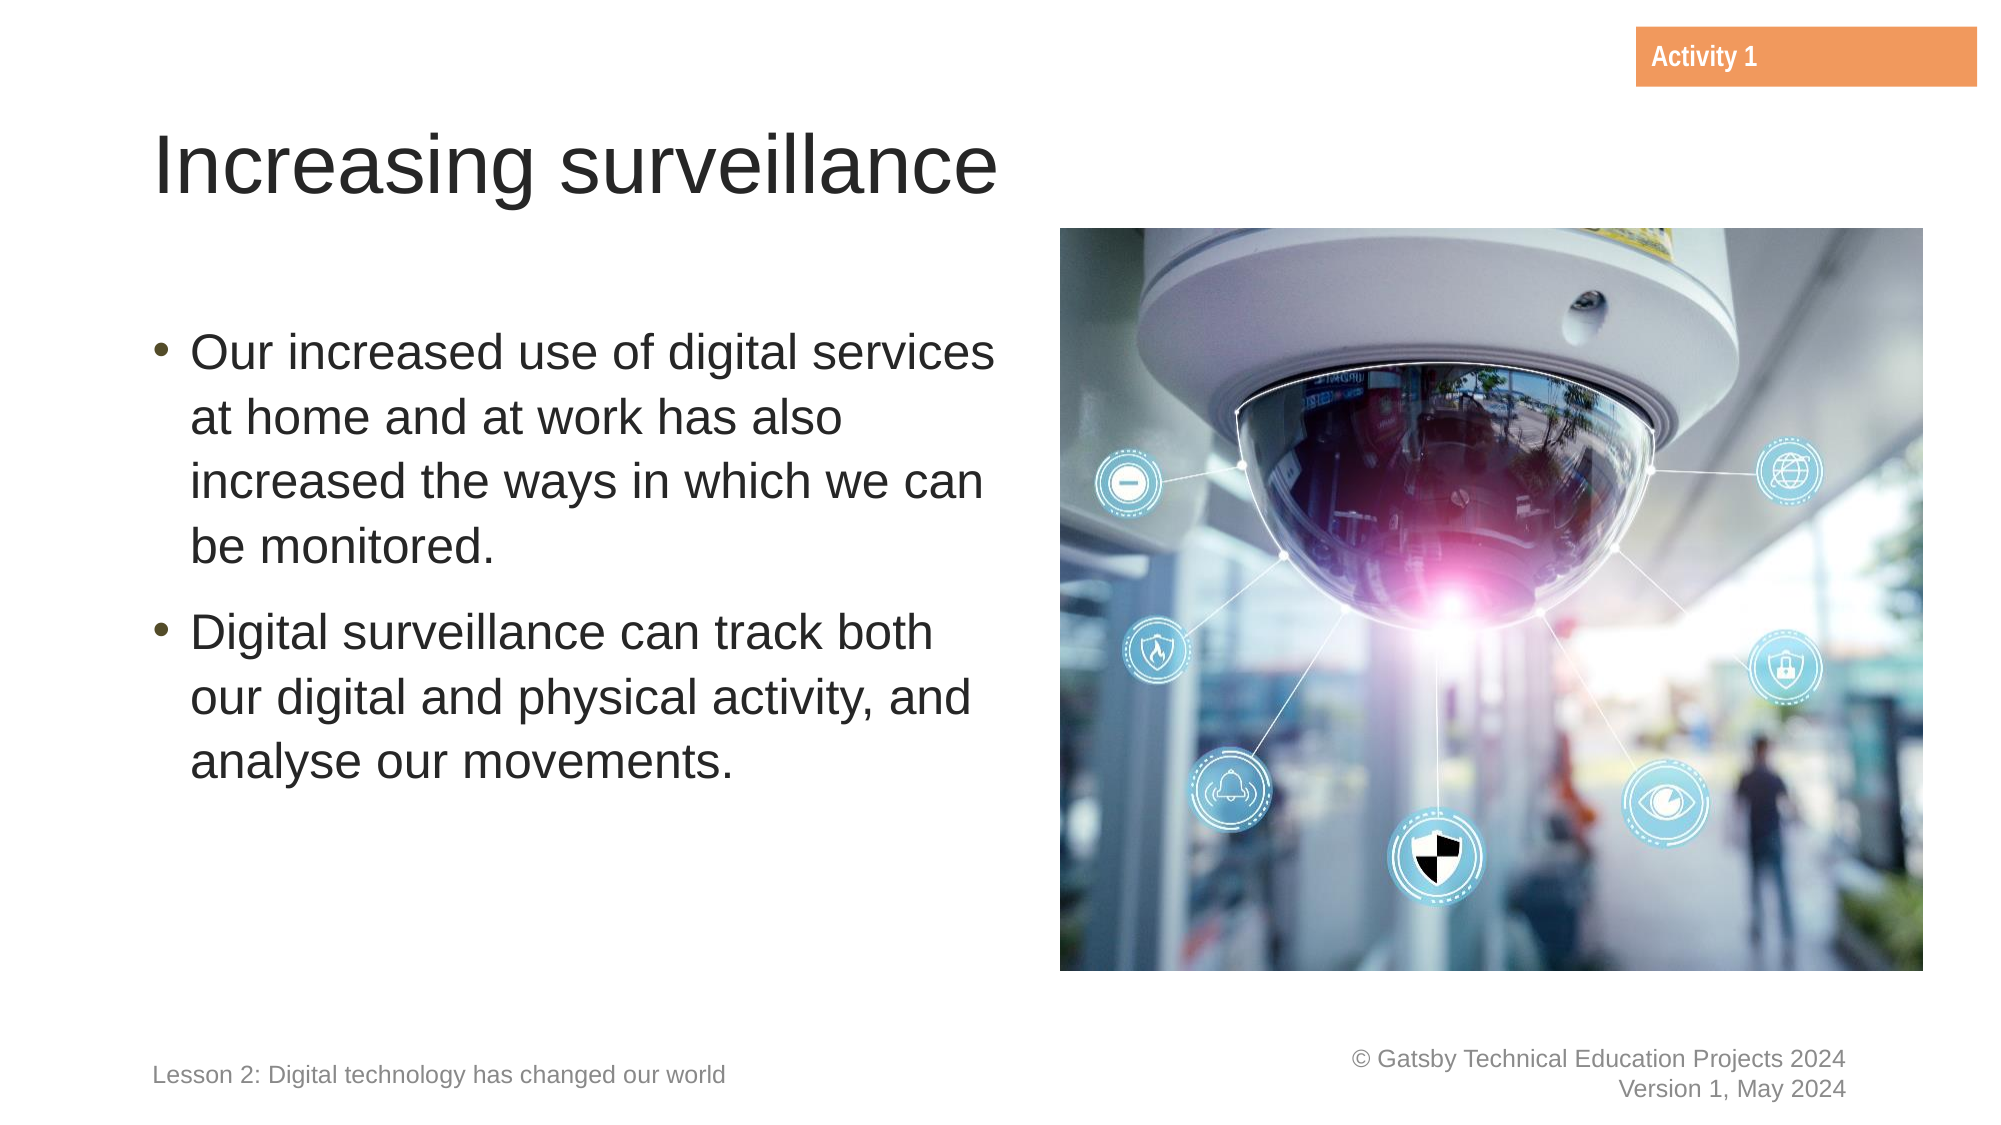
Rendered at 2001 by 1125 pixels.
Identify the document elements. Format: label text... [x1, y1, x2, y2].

list Lesson 2: Digital technology has changed our world [137, 1042, 1260, 1103]
list Our increased use of digital services at home and at work has also increased the ways in which we can be monitored. Digital surveillance can track both our digital and physical activity, and analyse our movements. [137, 307, 1028, 992]
title Increasing surveillance [137, 75, 1947, 220]
picture [1059, 219, 1923, 971]
list Activity 1 [1636, 26, 1978, 87]
